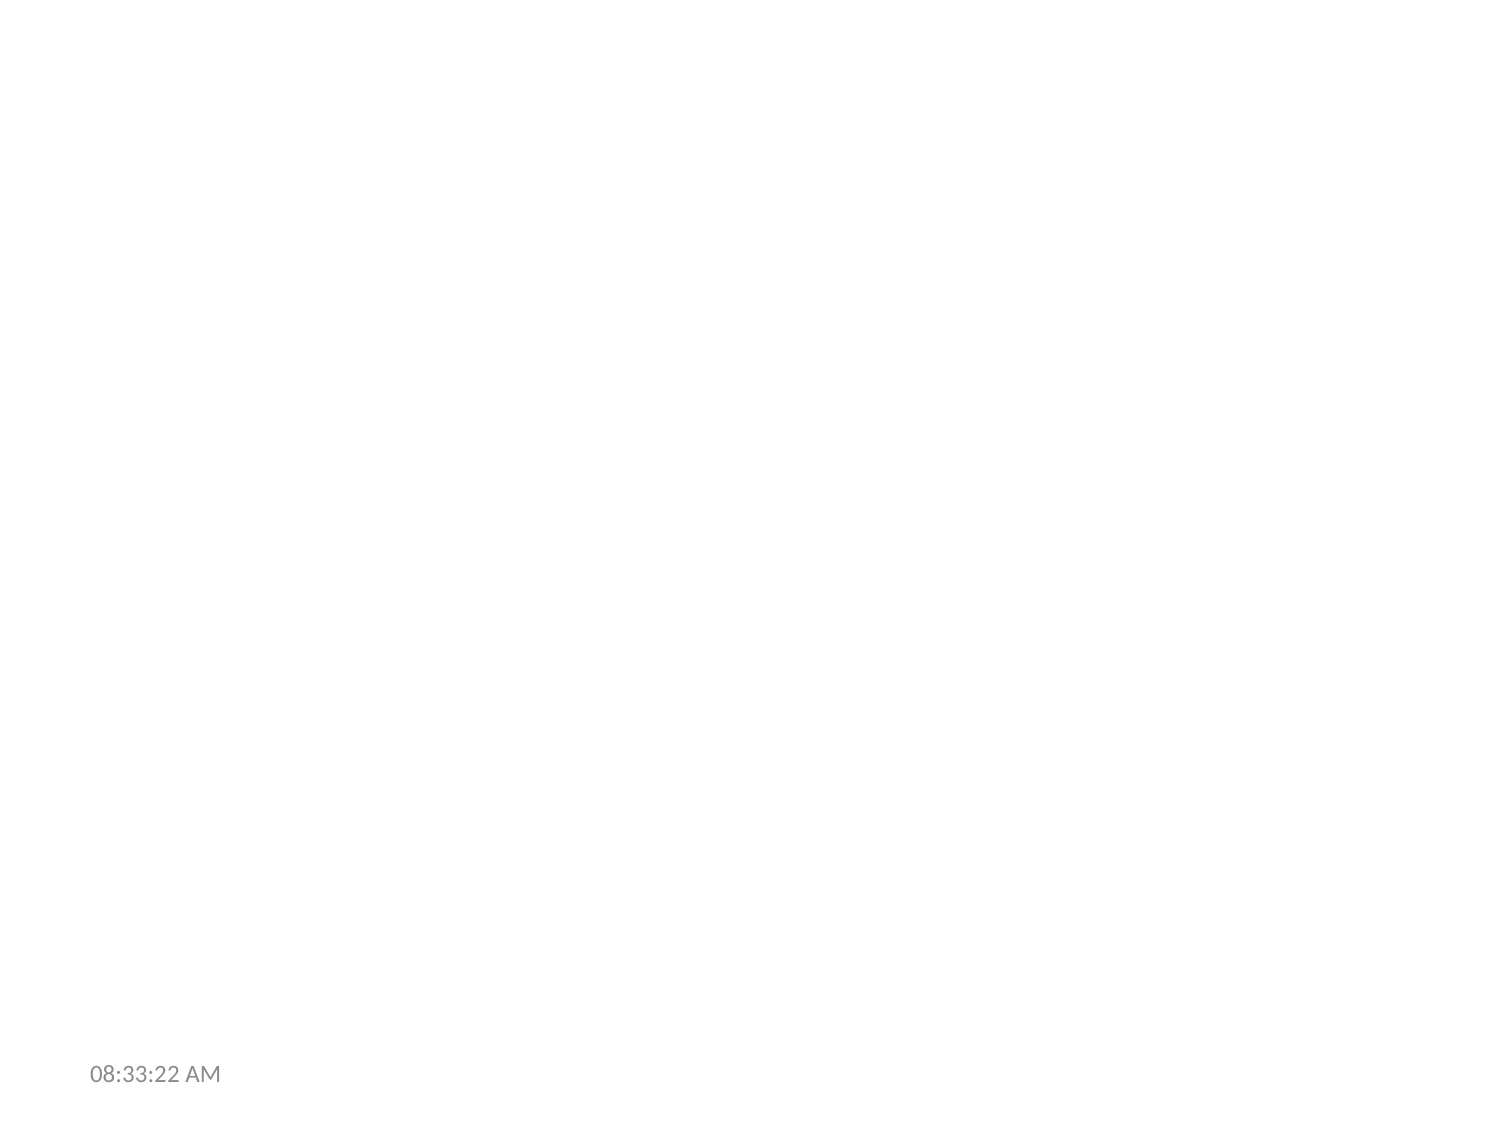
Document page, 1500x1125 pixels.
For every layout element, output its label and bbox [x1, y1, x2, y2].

slide_number [75, 1042, 425, 1103]
